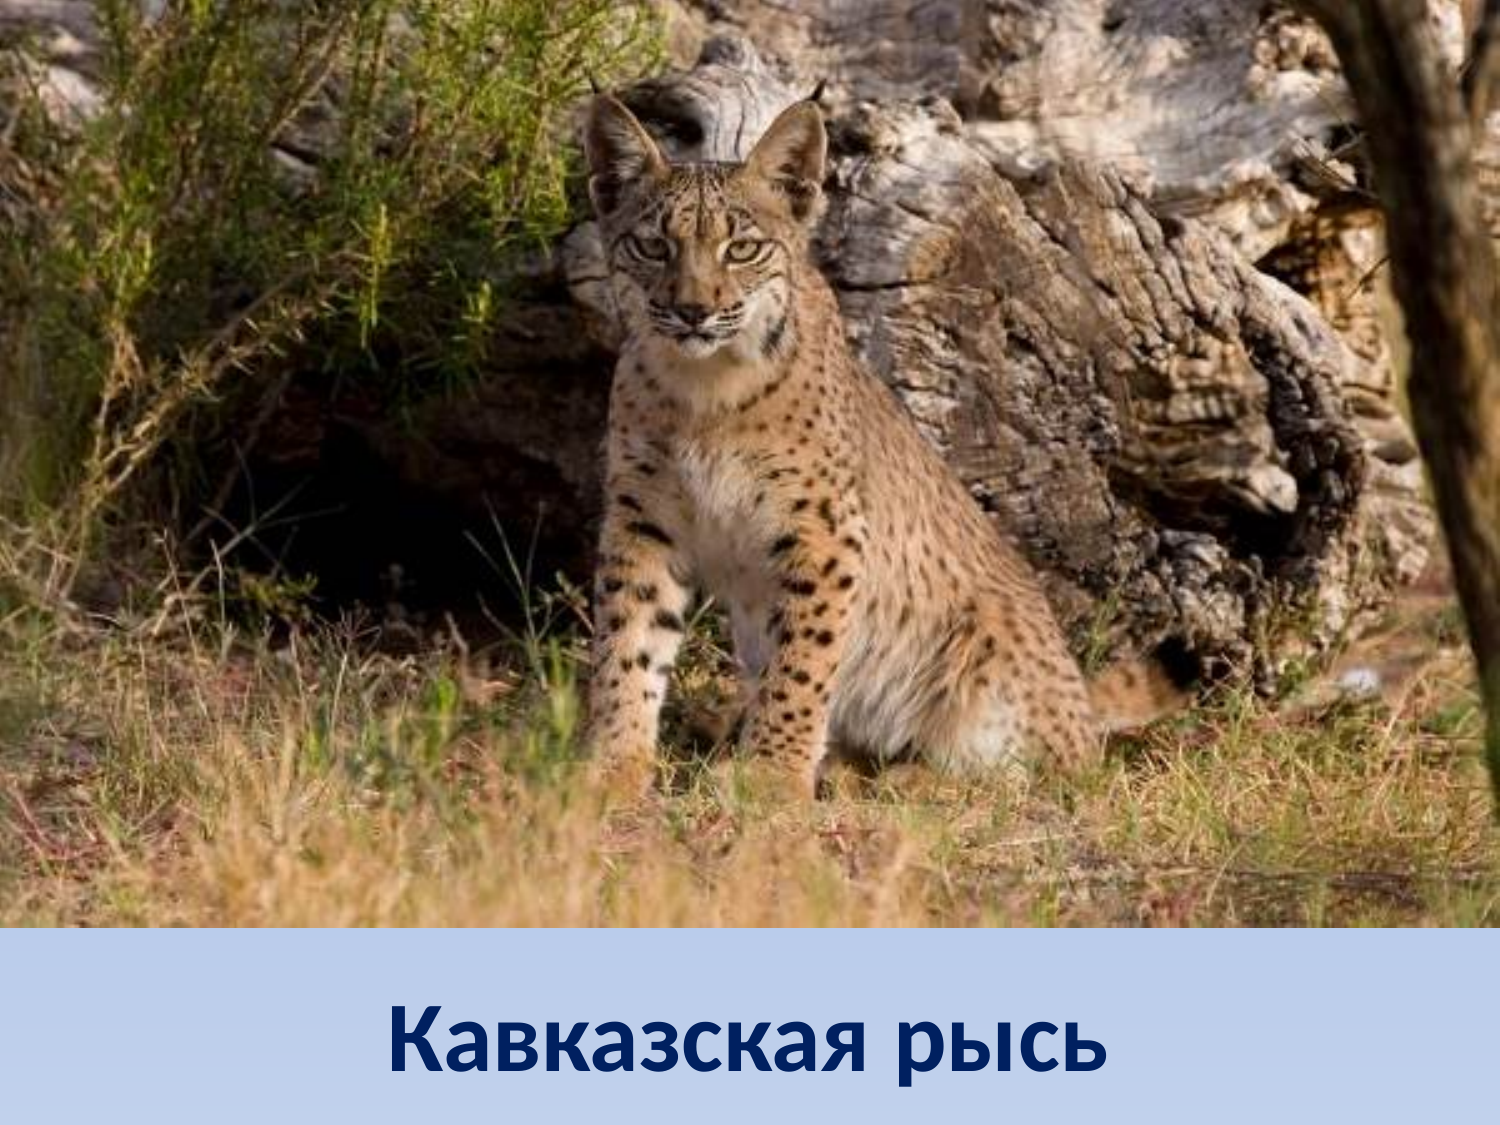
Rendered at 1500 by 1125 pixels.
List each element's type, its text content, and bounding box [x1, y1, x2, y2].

picture [0, 0, 1500, 928]
text_box Кавказская рысь [289, 964, 1208, 1099]
